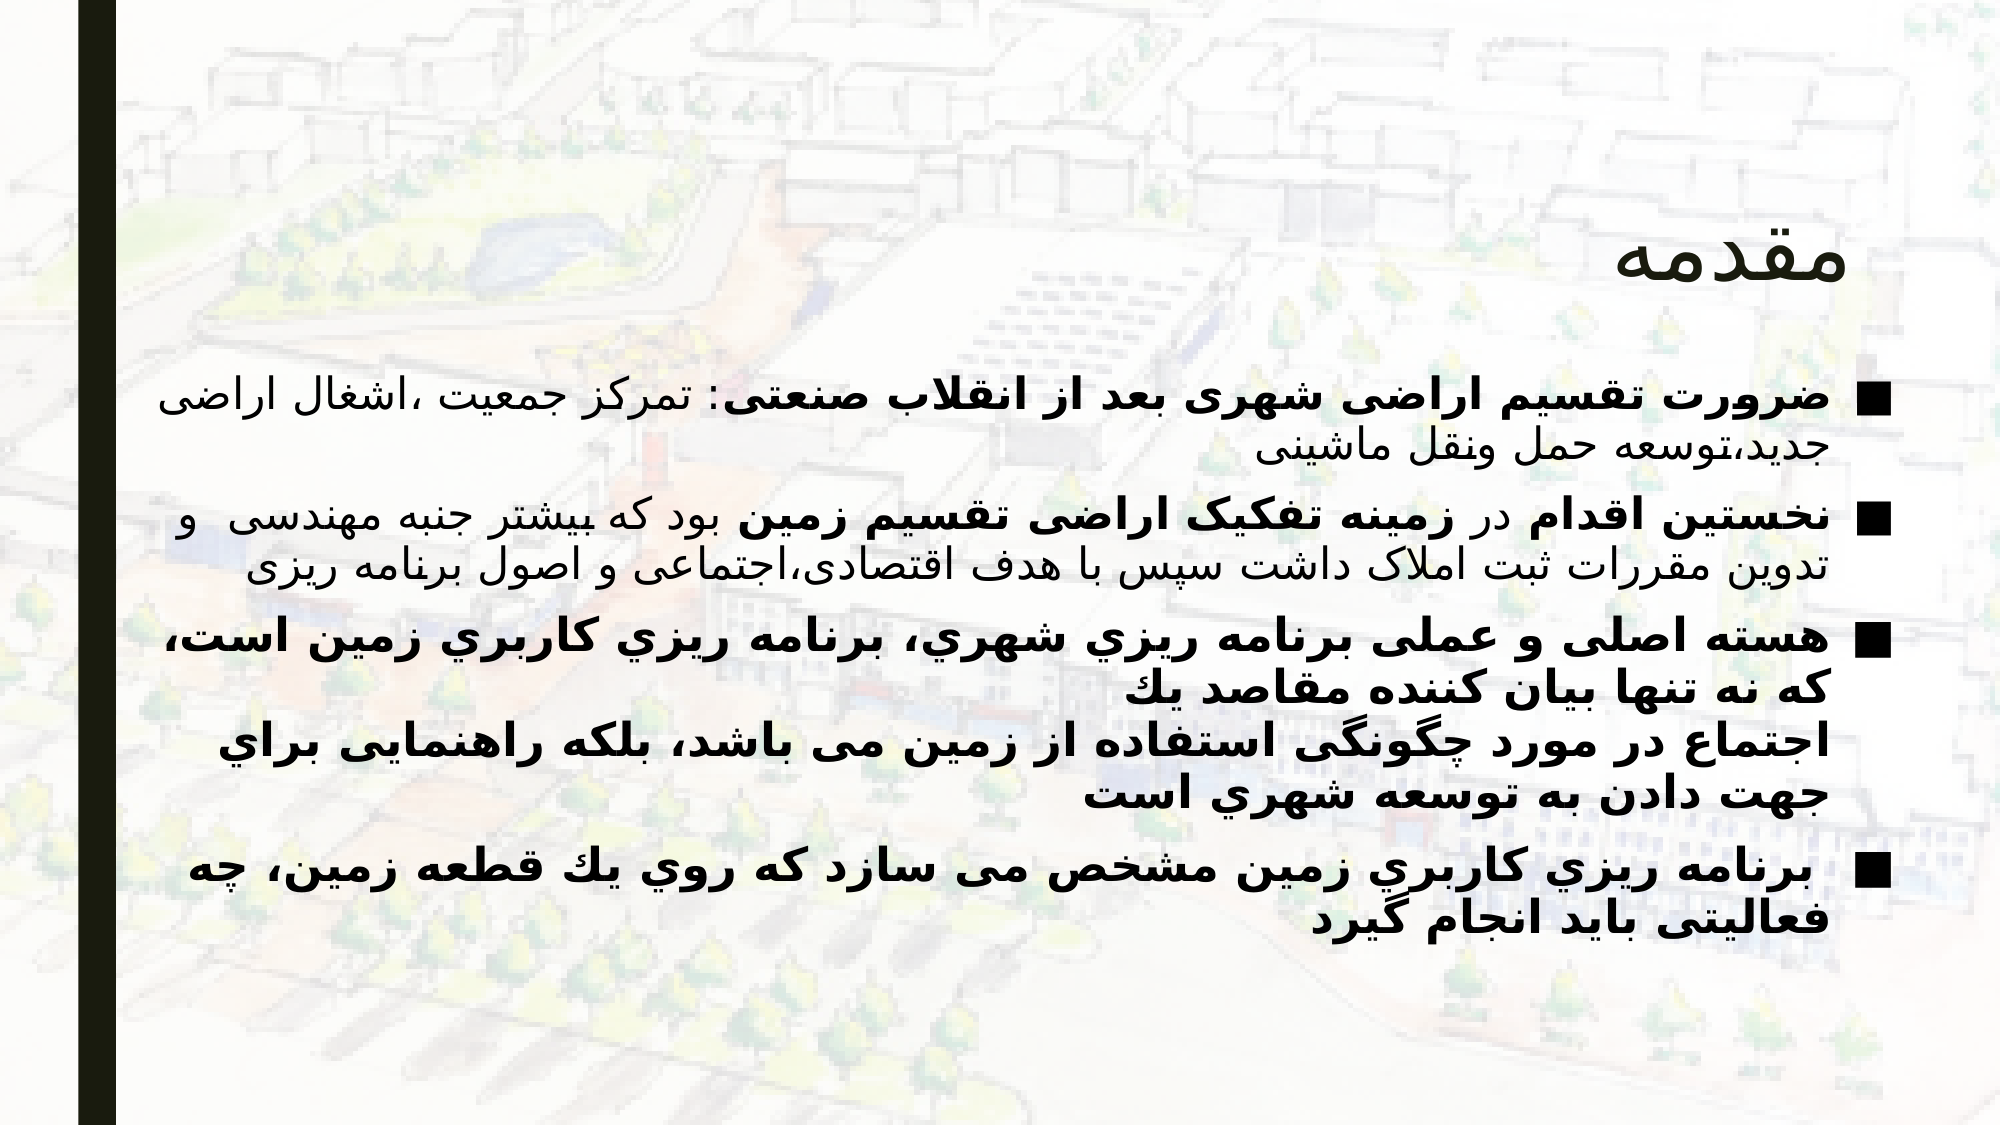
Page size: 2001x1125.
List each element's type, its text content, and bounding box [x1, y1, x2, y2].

list ضرورت تقسیم اراضی شهری بعد از انقلاب صنعتی: تمرکز جمعیت ،اشغال اراضی جدید،توسعه حمل ونقل ماشینی نخستین اقدام در زمینه تفکیک اراضی تقسیم زمین بود که بیشتر جنبه مهندسی و تدوین مقررات ثبت املاک داشت سپس با هدف اقتصادی،اجتماعی و اصول برنامه ریزی هسته اصلی و عملی برنامه ریزي شهري، برنامه ریزي کاربري زمين است، که نه تنها بيان کننده مقاصد یك اجتماع در مورد چگونگی استفاده از زمين می باشد، بلکه راهنمایی براي جهت دادن به توسعه شهري است برنامه ریزي کاربري زمين مشخص می سازد که روي یك قطعه زمين، چه فعاليتی باید انجام گيرد [98, 362, 1902, 1064]
title مقدمه [131, 195, 1869, 354]
